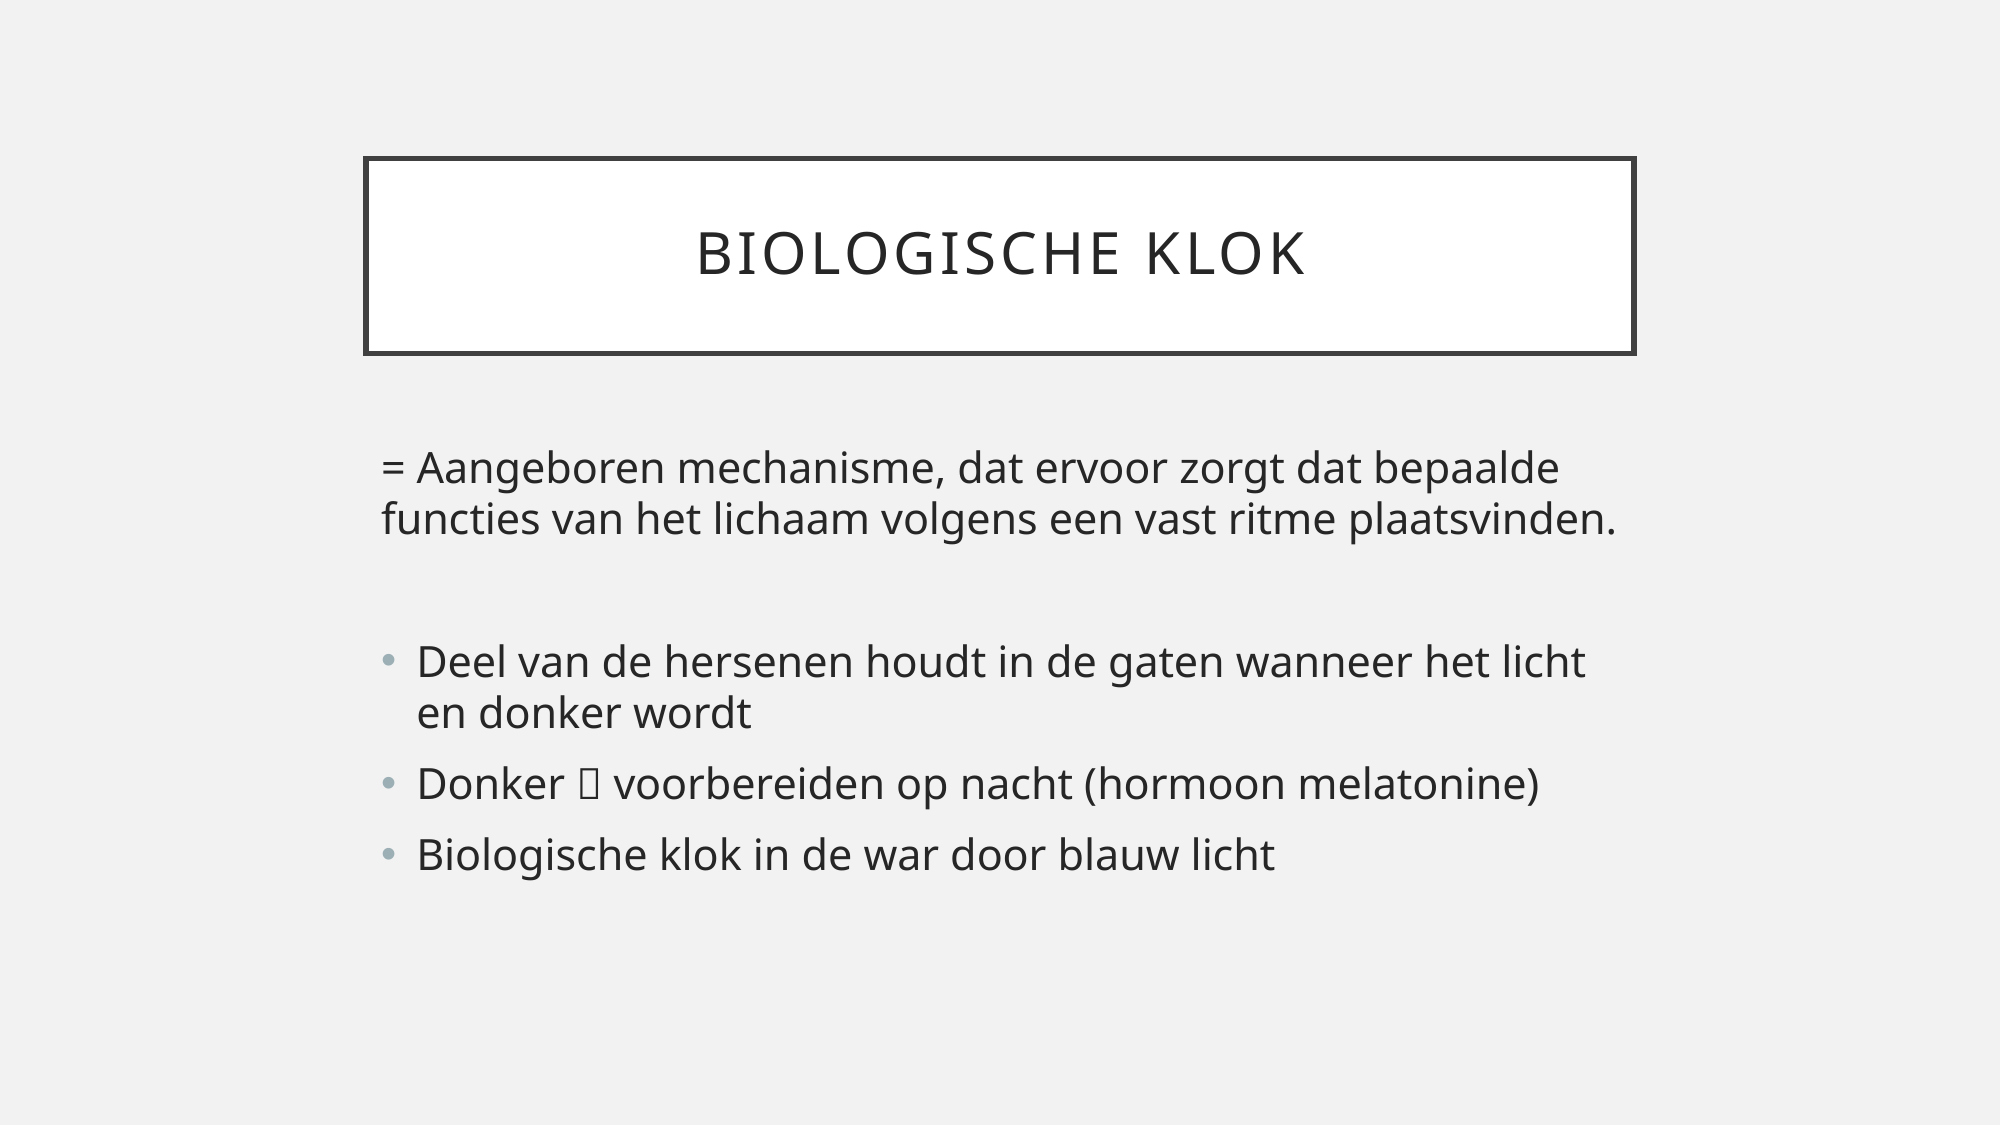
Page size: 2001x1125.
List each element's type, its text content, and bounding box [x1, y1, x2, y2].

title Biologische klok [363, 156, 1637, 356]
list = Aangeboren mechanisme, dat ervoor zorgt dat bepaalde functies van het lichaam volgens een vast ritme plaatsvinden. Deel van de hersenen houdt in de gaten wanneer het licht en donker wordt Donker  voorbereiden op nacht (hormoon melatonine) Biologische klok in de war door blauw licht [366, 432, 1634, 942]
